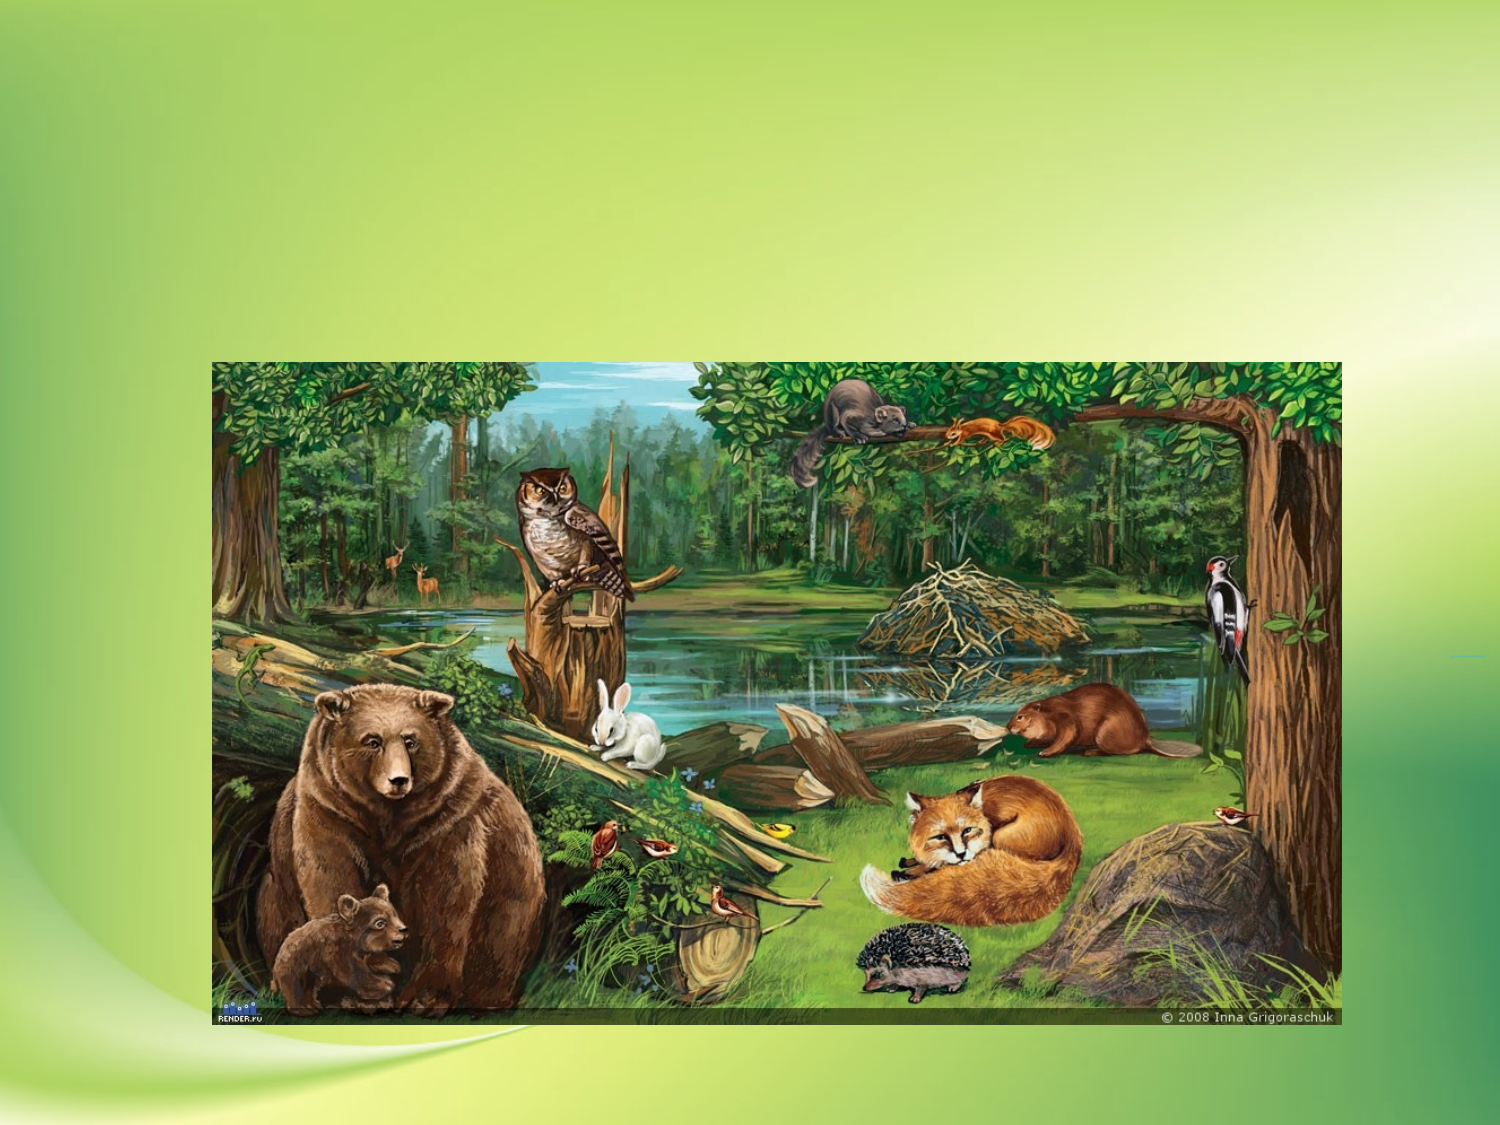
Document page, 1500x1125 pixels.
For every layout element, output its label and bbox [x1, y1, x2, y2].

picture [212, 362, 1342, 1026]
text_box [0, 0, 1500, 1125]
